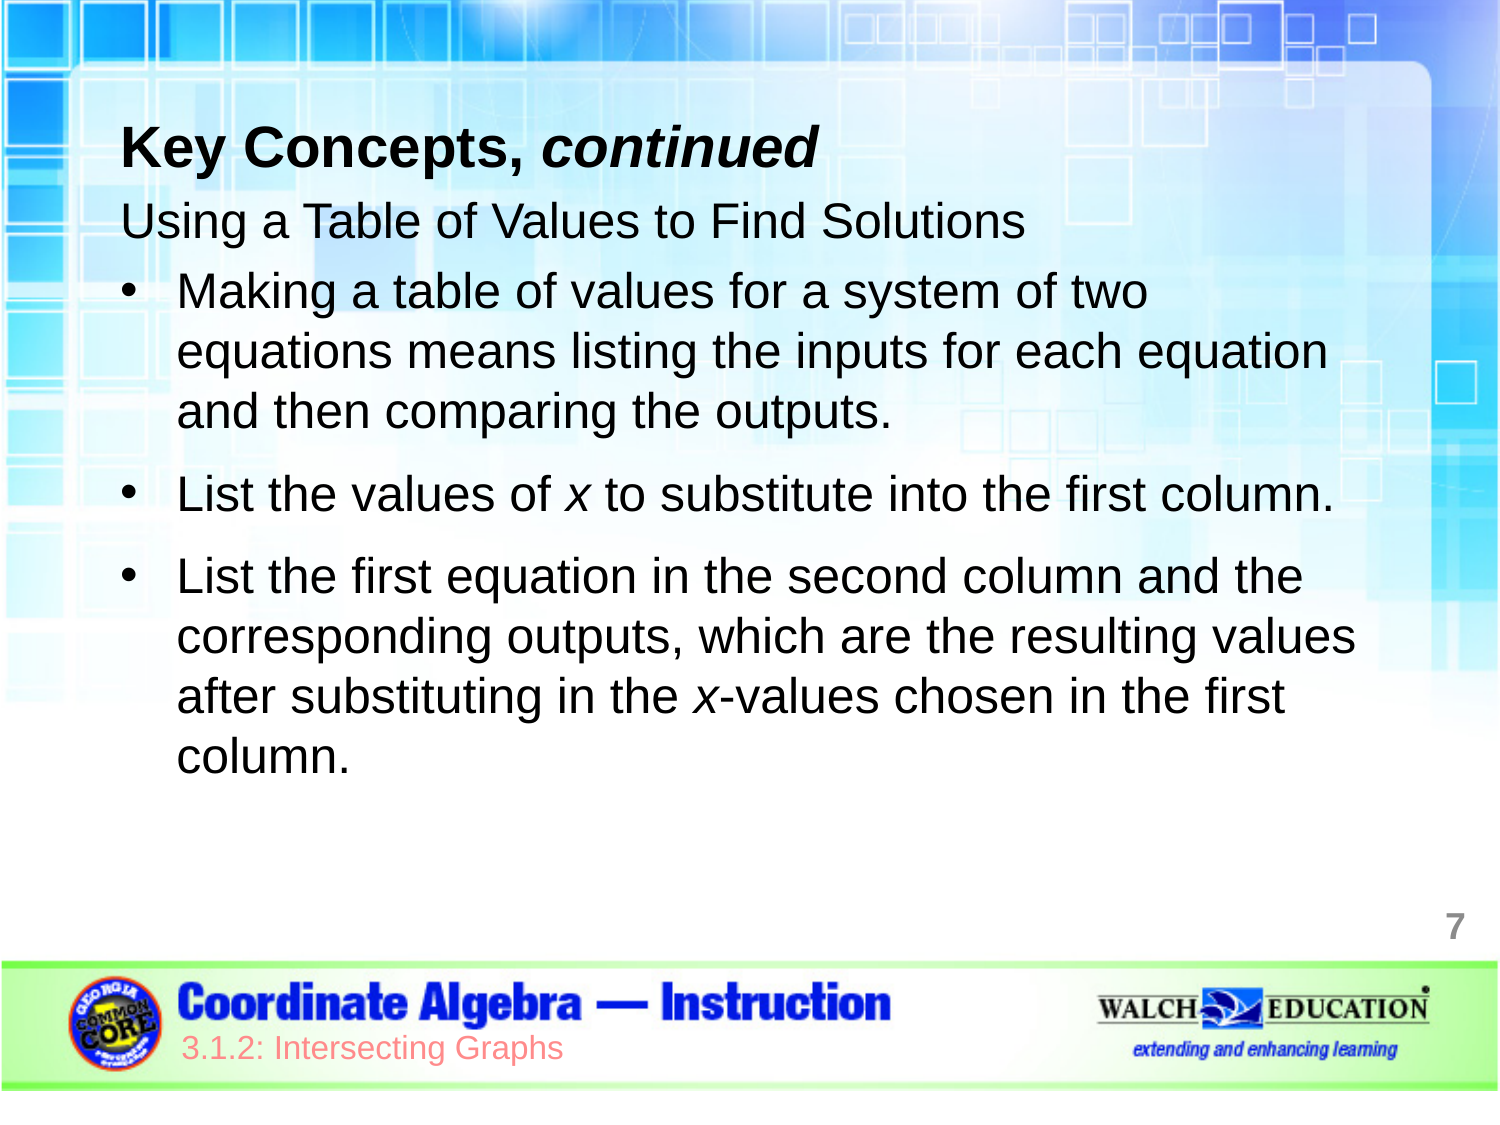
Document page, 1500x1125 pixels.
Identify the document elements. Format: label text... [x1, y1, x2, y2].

footer 3.1.2: Intersecting Graphs [166, 1024, 1080, 1069]
subtitle Key Concepts, continued Using a Table of Values to Find Solutions Making a table of values for a system of two equations means listing the inputs for each equation and then comparing the outputs. List the values of x to substitute into the first column. List the first equation in the second column and the corresponding outputs, which are the resulting values after substituting in the x-values chosen in the first column. [105, 101, 1394, 922]
slide_number 7 [1361, 901, 1481, 949]
picture [1, 0, 1500, 1091]
